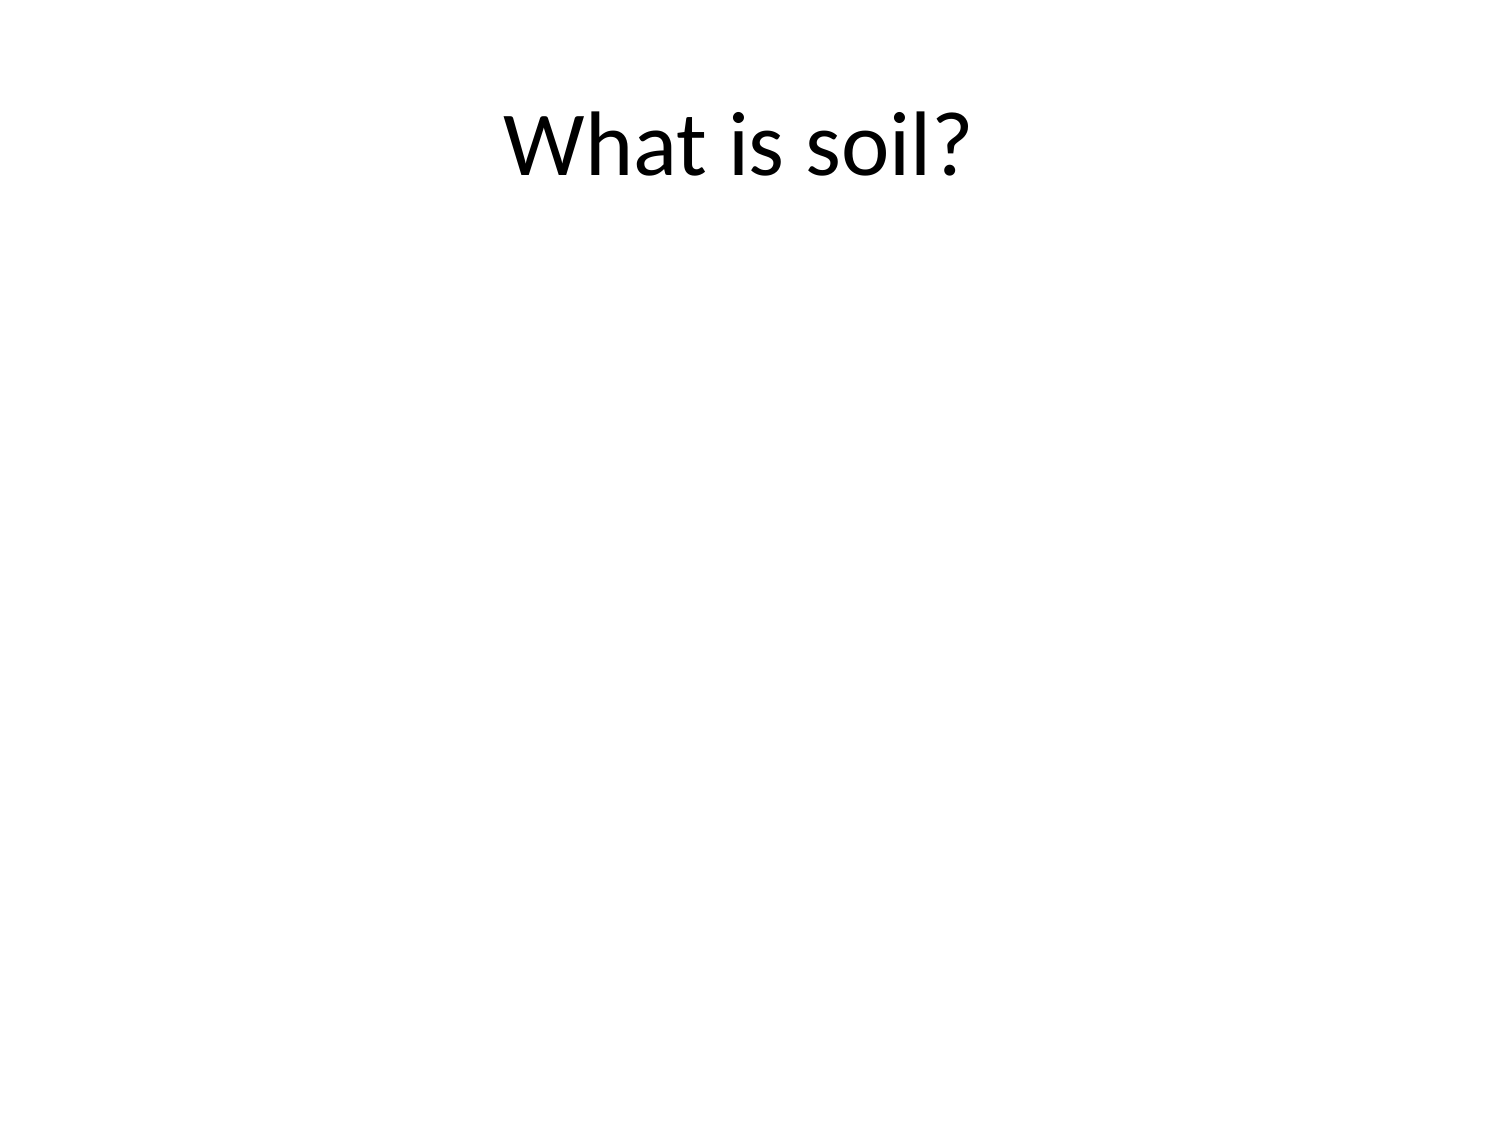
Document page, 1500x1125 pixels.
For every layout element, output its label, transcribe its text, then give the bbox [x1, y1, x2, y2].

title What is soil? [75, 45, 1425, 233]
